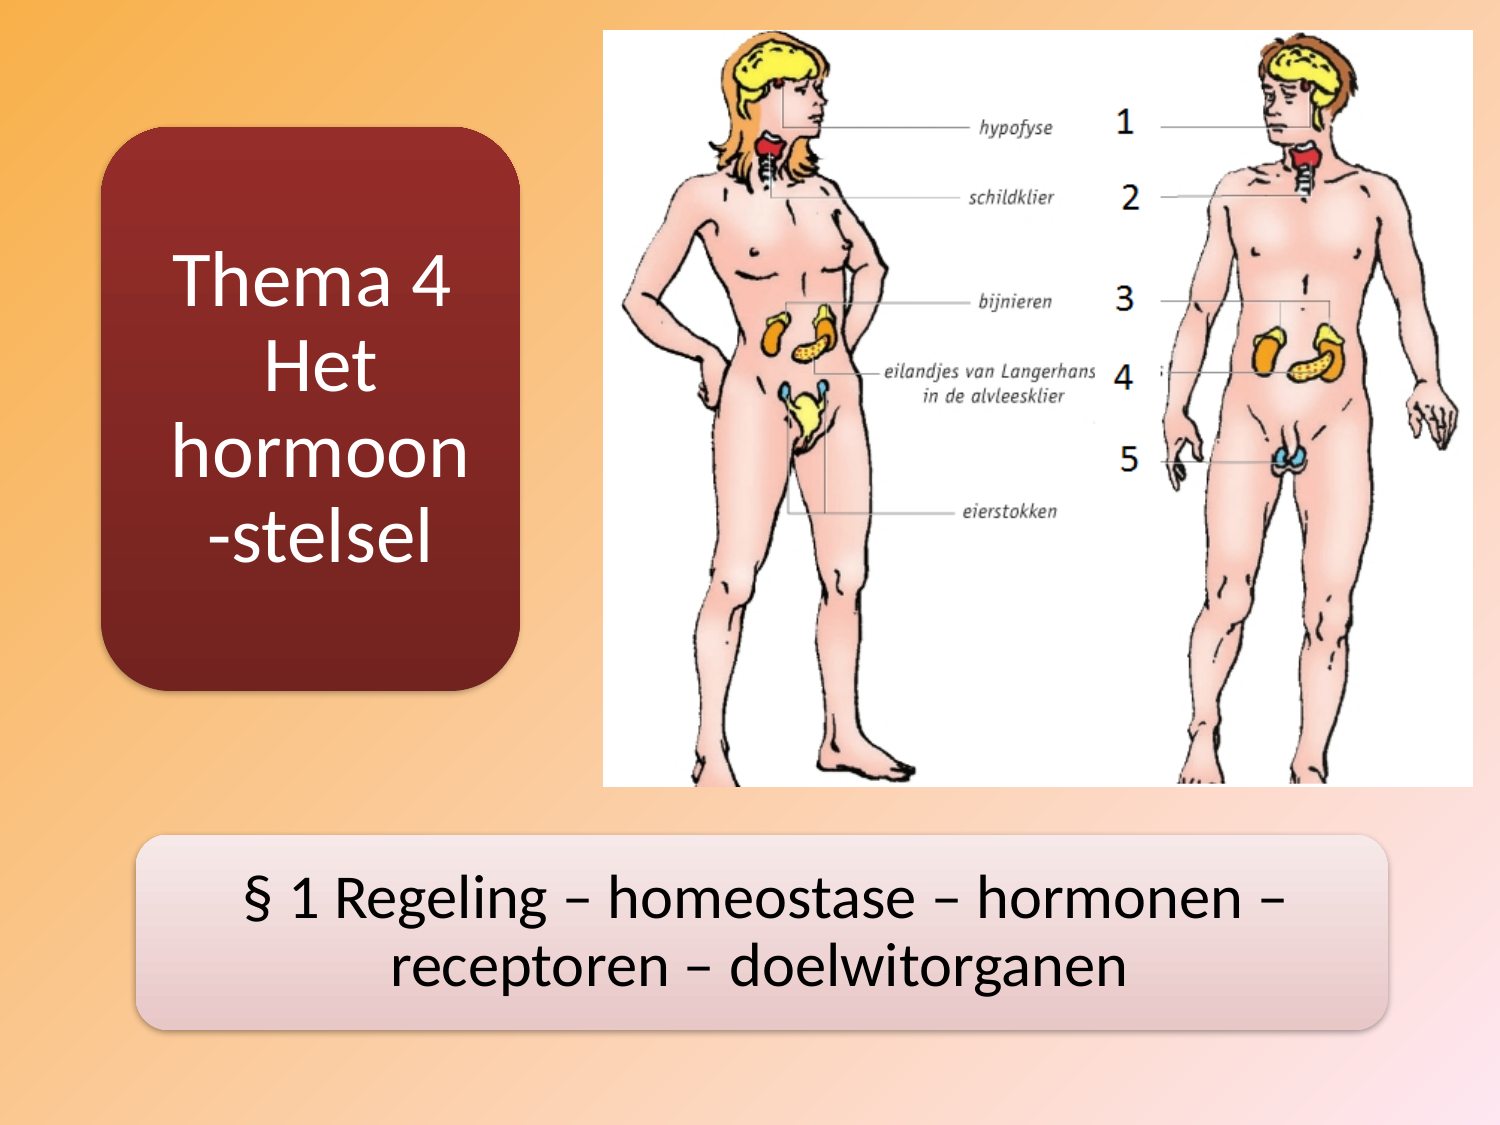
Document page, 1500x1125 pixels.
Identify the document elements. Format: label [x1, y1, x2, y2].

text_box [135, 833, 1389, 1032]
picture [603, 30, 1474, 788]
text_box [40, 83, 581, 734]
